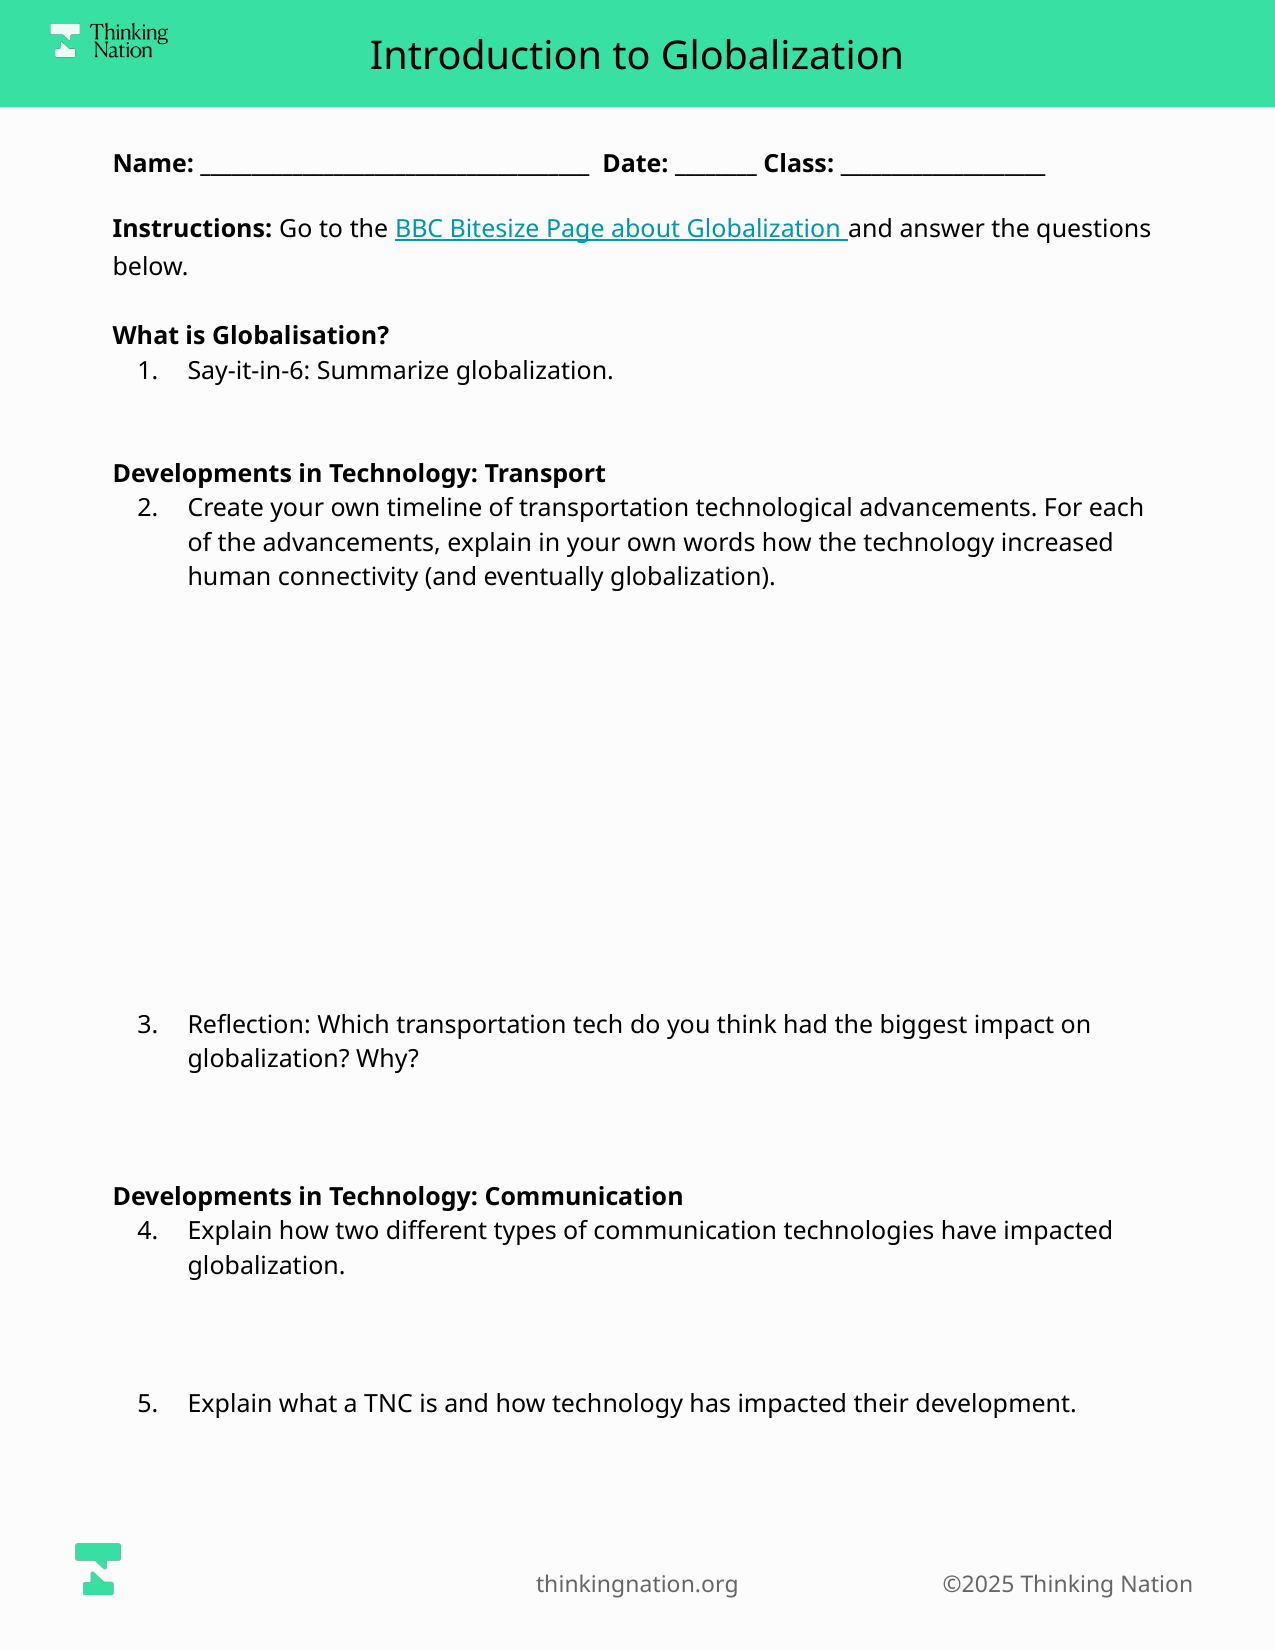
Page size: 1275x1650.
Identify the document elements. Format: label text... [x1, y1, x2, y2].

picture [62, 1533, 134, 1605]
text_box Name: ______________________________________ Date: ________ Class: ____________________ Instructions: Go to the BBC Bitesize Page about Globalization and answer the questions below. What is Globalisation? Say-it-in-6: Summarize globalization. Developments in Technology: Transport Create your own timeline of transportation technological advancements. For each of the advancements, explain in your own words how the technology increased human connectivity (and eventually globalization). Reflection: Which transportation tech do you think had the biggest impact on globalization? Why? Developments in Technology: Communication Explain how two different types of communication technologies have impacted globalization. Explain what a TNC is and how technology has impacted their development. [97, 132, 1178, 1432]
text_box thinkingnation.org [486, 1553, 789, 1605]
picture [36, 12, 172, 69]
text_box ©2025 Thinking Nation [907, 1553, 1210, 1605]
text_box Introduction to Globalization [0, 0, 1275, 108]
